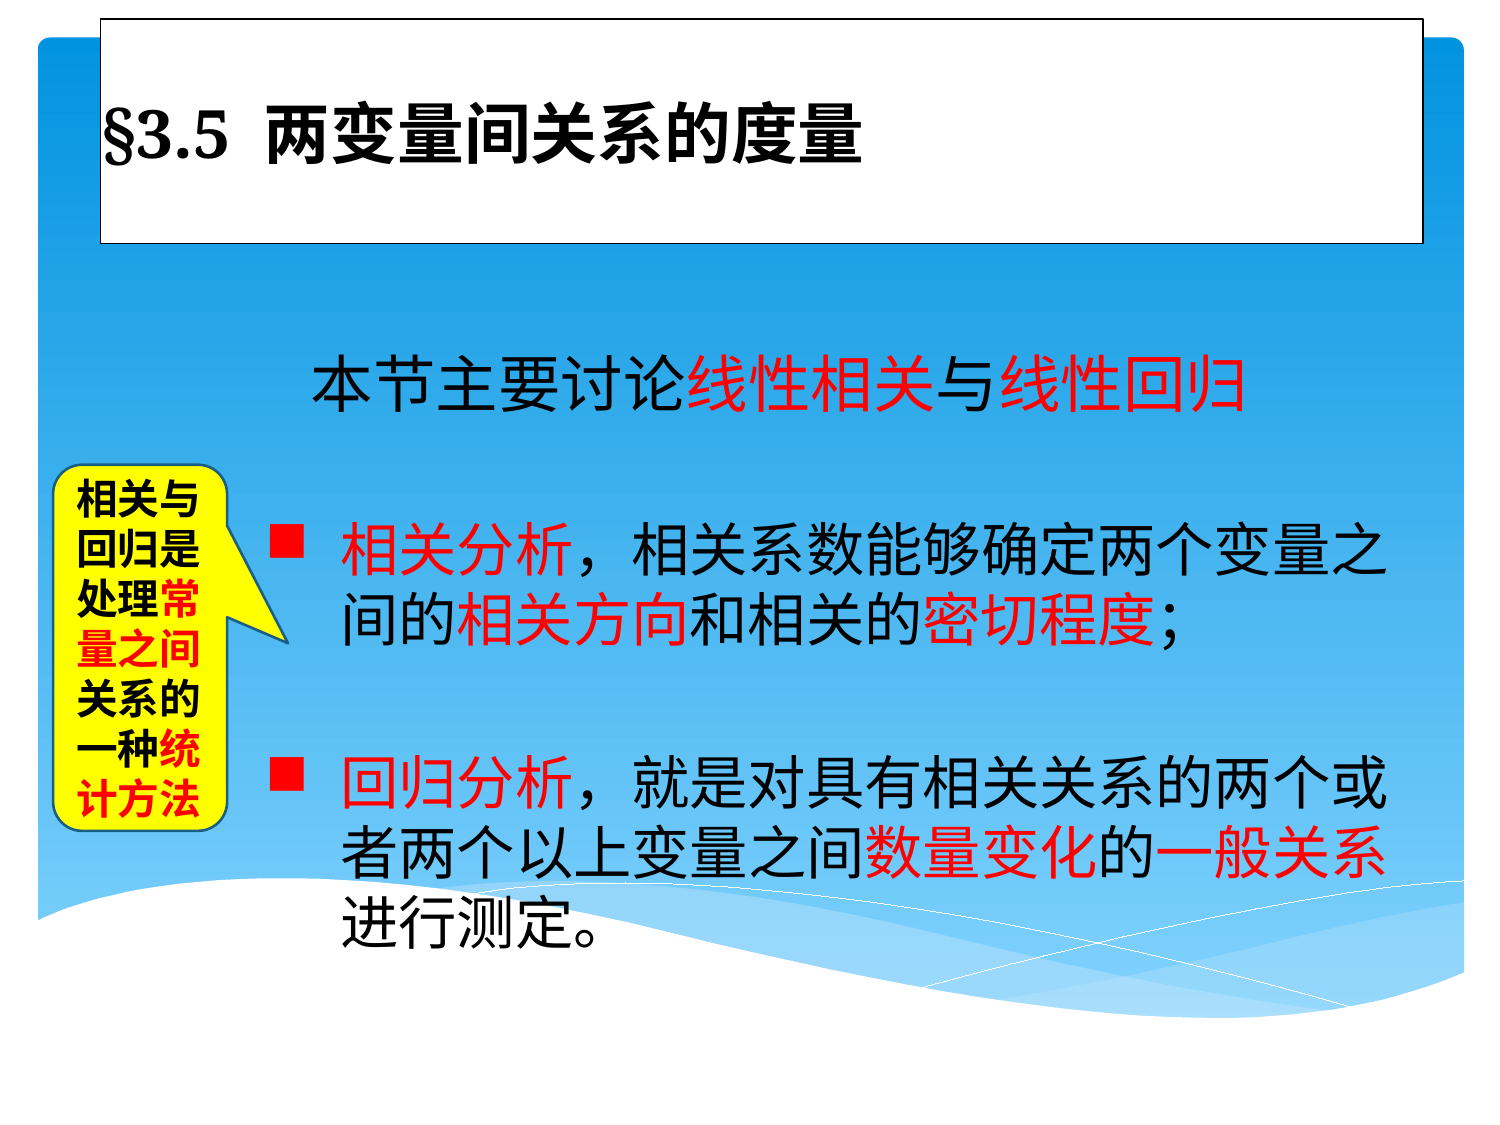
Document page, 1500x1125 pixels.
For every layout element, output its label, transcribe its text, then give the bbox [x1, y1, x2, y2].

subtitle 本节主要讨论线性相关与线性回归 相关分析，相关系数能够确定两个变量之间的相关方向和相关的密切程度； 回归分析，就是对具有相关关系的两个或者两个以上变量之间数量变化的一般关系进行测定。 [100, 255, 1459, 1012]
text_box 相关与回归是处理常量之间关系的一种统计方法 [51, 463, 290, 833]
title §3.5 两变量间关系的度量 [100, 19, 1424, 244]
